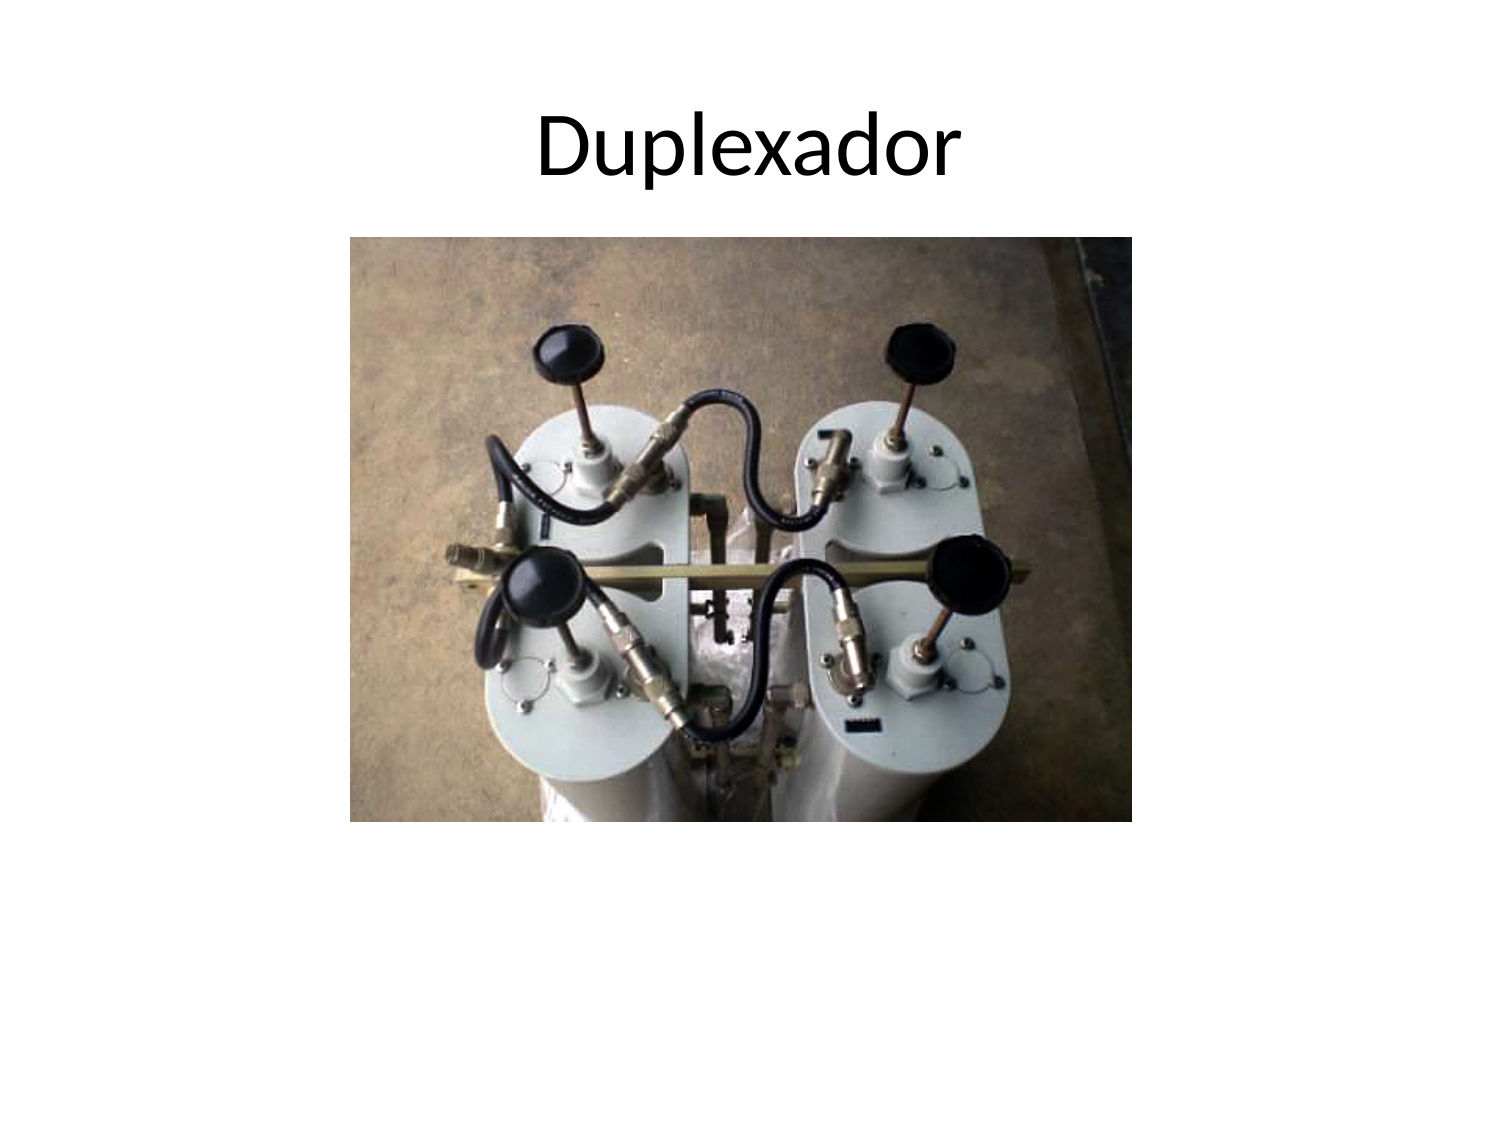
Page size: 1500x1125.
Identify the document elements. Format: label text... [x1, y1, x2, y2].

picture [349, 237, 1132, 823]
title Duplexador [75, 45, 1425, 233]
